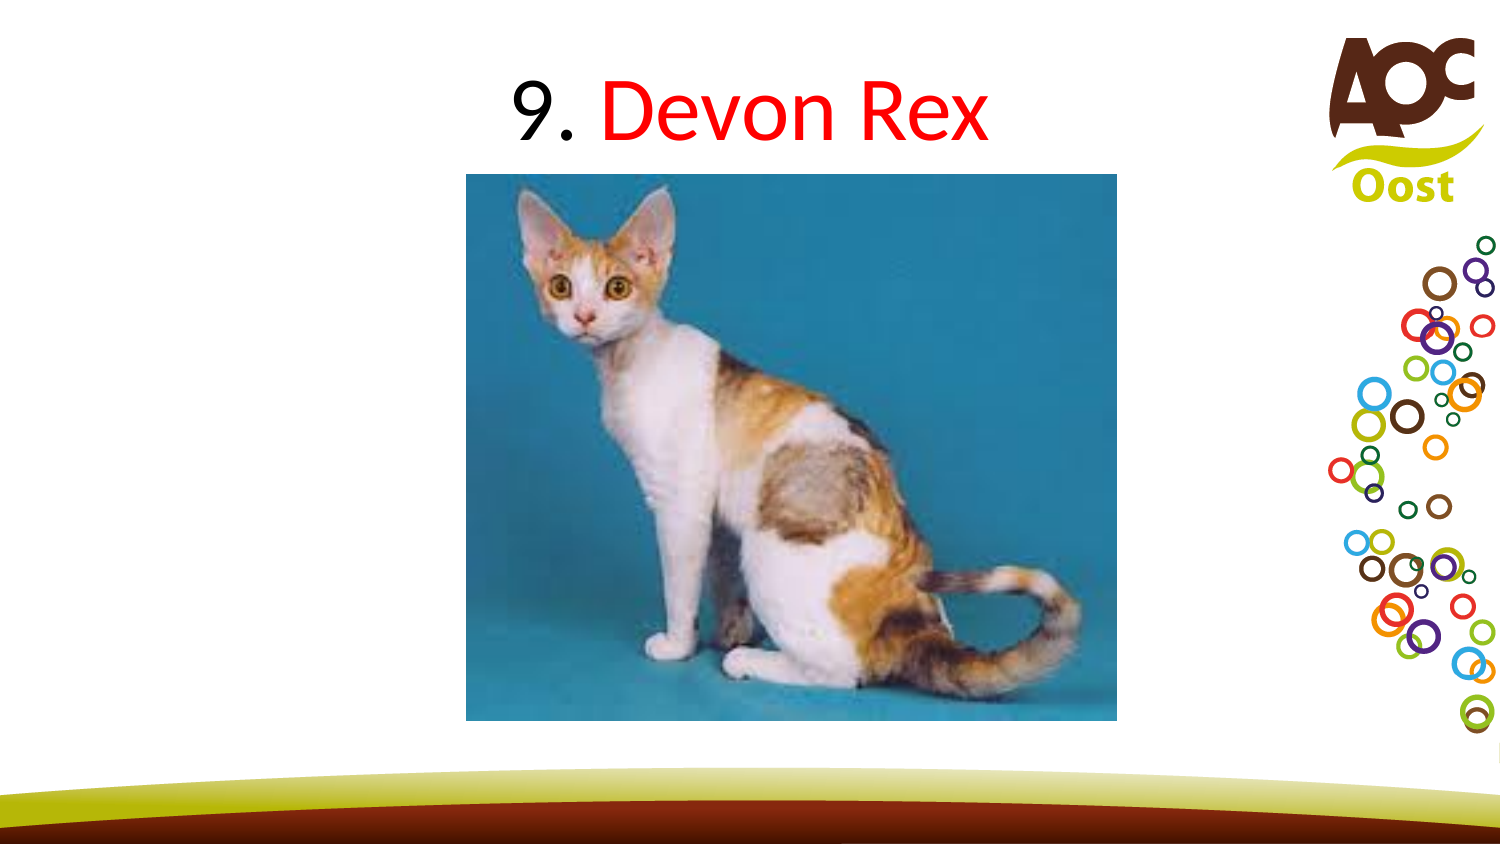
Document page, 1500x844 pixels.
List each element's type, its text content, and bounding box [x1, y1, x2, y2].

picture [0, 0, 1500, 844]
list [466, 174, 1117, 721]
title 9. Devon Rex [75, 33, 1425, 175]
